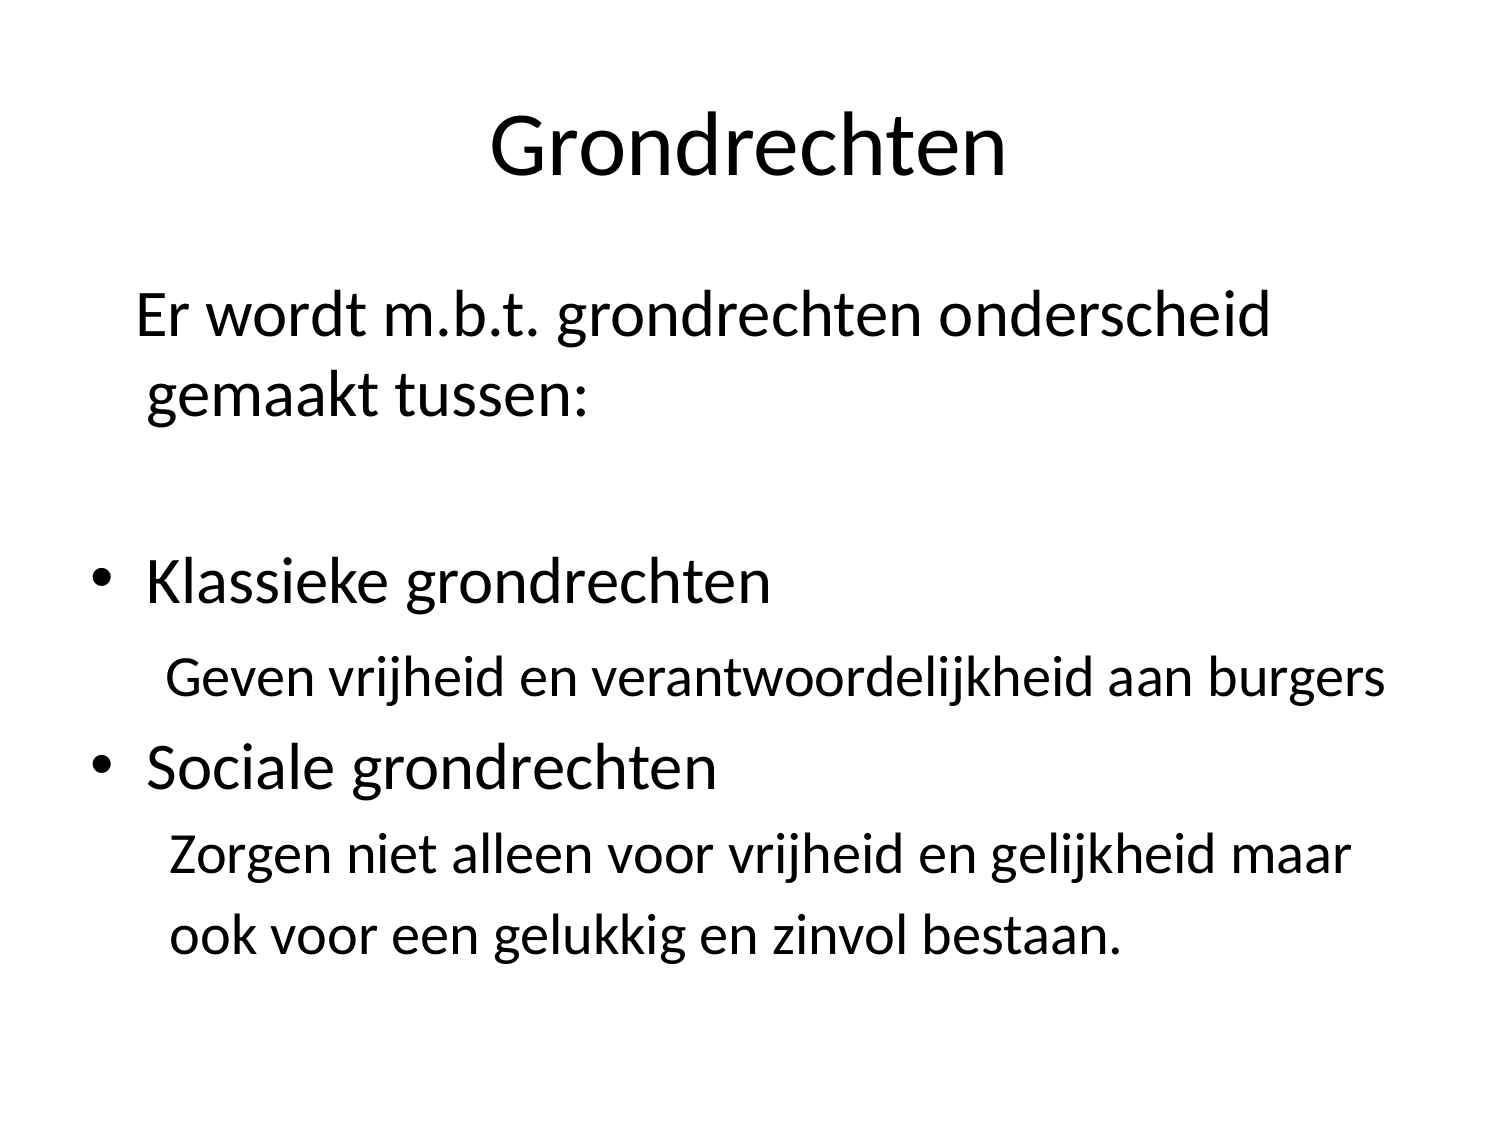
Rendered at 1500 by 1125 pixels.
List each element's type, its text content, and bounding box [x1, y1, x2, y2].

list Er wordt m.b.t. grondrechten onderscheid gemaakt tussen: Klassieke grondrechten Geven vrijheid en verantwoordelijkheid aan burgers Sociale grondrechten Zorgen niet alleen voor vrijheid en gelijkheid maar ook voor een gelukkig en zinvol bestaan. [75, 262, 1425, 1005]
title Grondrechten [75, 45, 1425, 233]
